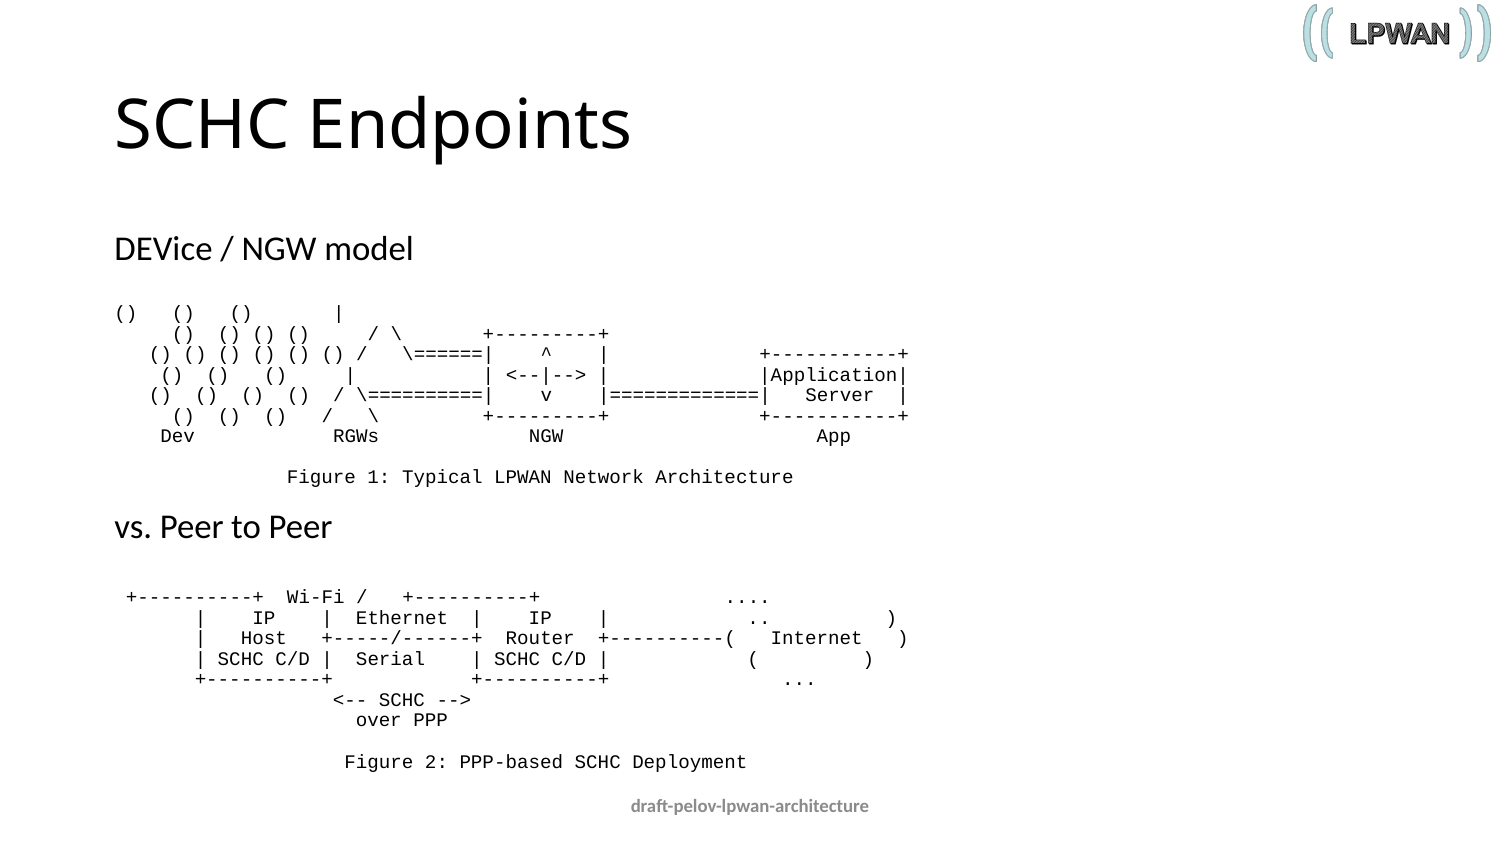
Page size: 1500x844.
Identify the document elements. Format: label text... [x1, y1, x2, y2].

list DEVice / NGW model () () () | () () () () / \ +---------+ () () () () () () / \======| ^ | +-----------+ () () () | | <--|--> | |Application| () () () () / \==========| v |=============| Server | () () () / \ +---------+ +-----------+ Dev RGWs NGW App Figure 1: Typical LPWAN Network Architecture vs. Peer to Peer +----------+ Wi-Fi / +----------+ .... | IP | Ethernet | IP | .. ) | Host +-----/------+ Router +----------( Internet ) | SCHC C/D | Serial | SCHC C/D | ( ) +----------+ +----------+ ... <-- SCHC --> over PPP Figure 2: PPP-based SCHC Deployment [103, 224, 1397, 782]
title SCHC Endpoints [103, 44, 1397, 208]
picture [1303, 4, 1491, 62]
footer draft-pelov-lpwan-architecture [496, 782, 1004, 827]
